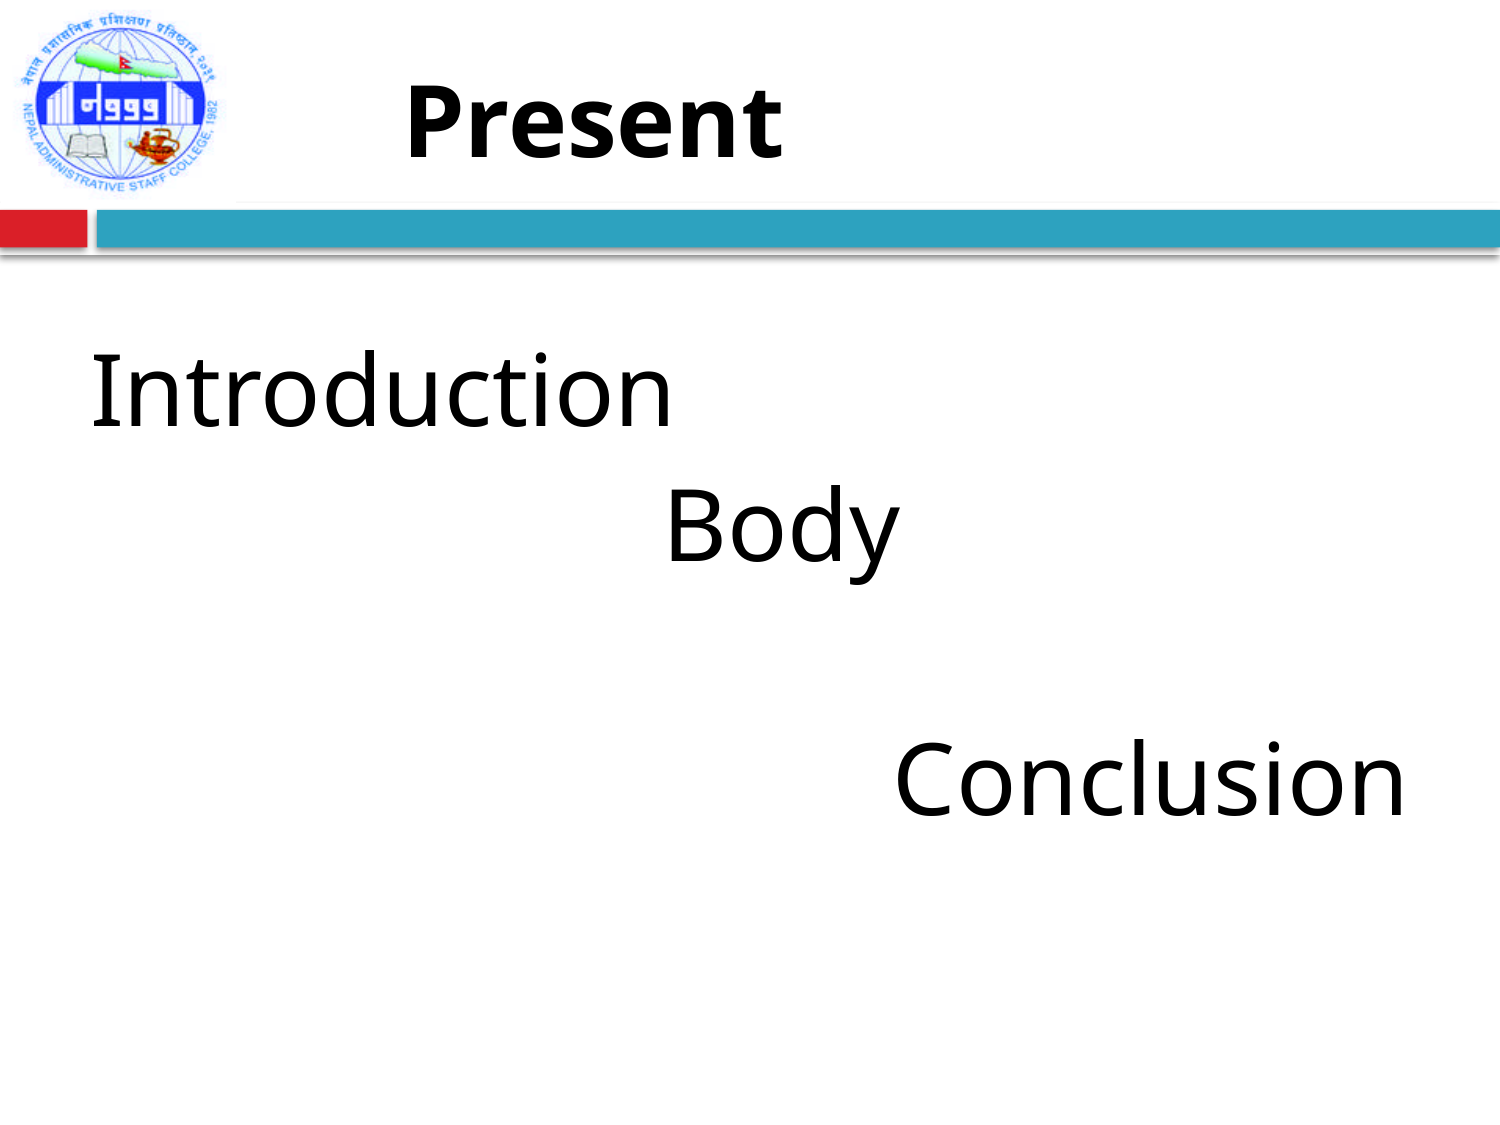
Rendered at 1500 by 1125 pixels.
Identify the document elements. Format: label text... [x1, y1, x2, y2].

picture [1, 0, 236, 208]
list Present Introduction Body Conclusion [75, 50, 1425, 1005]
